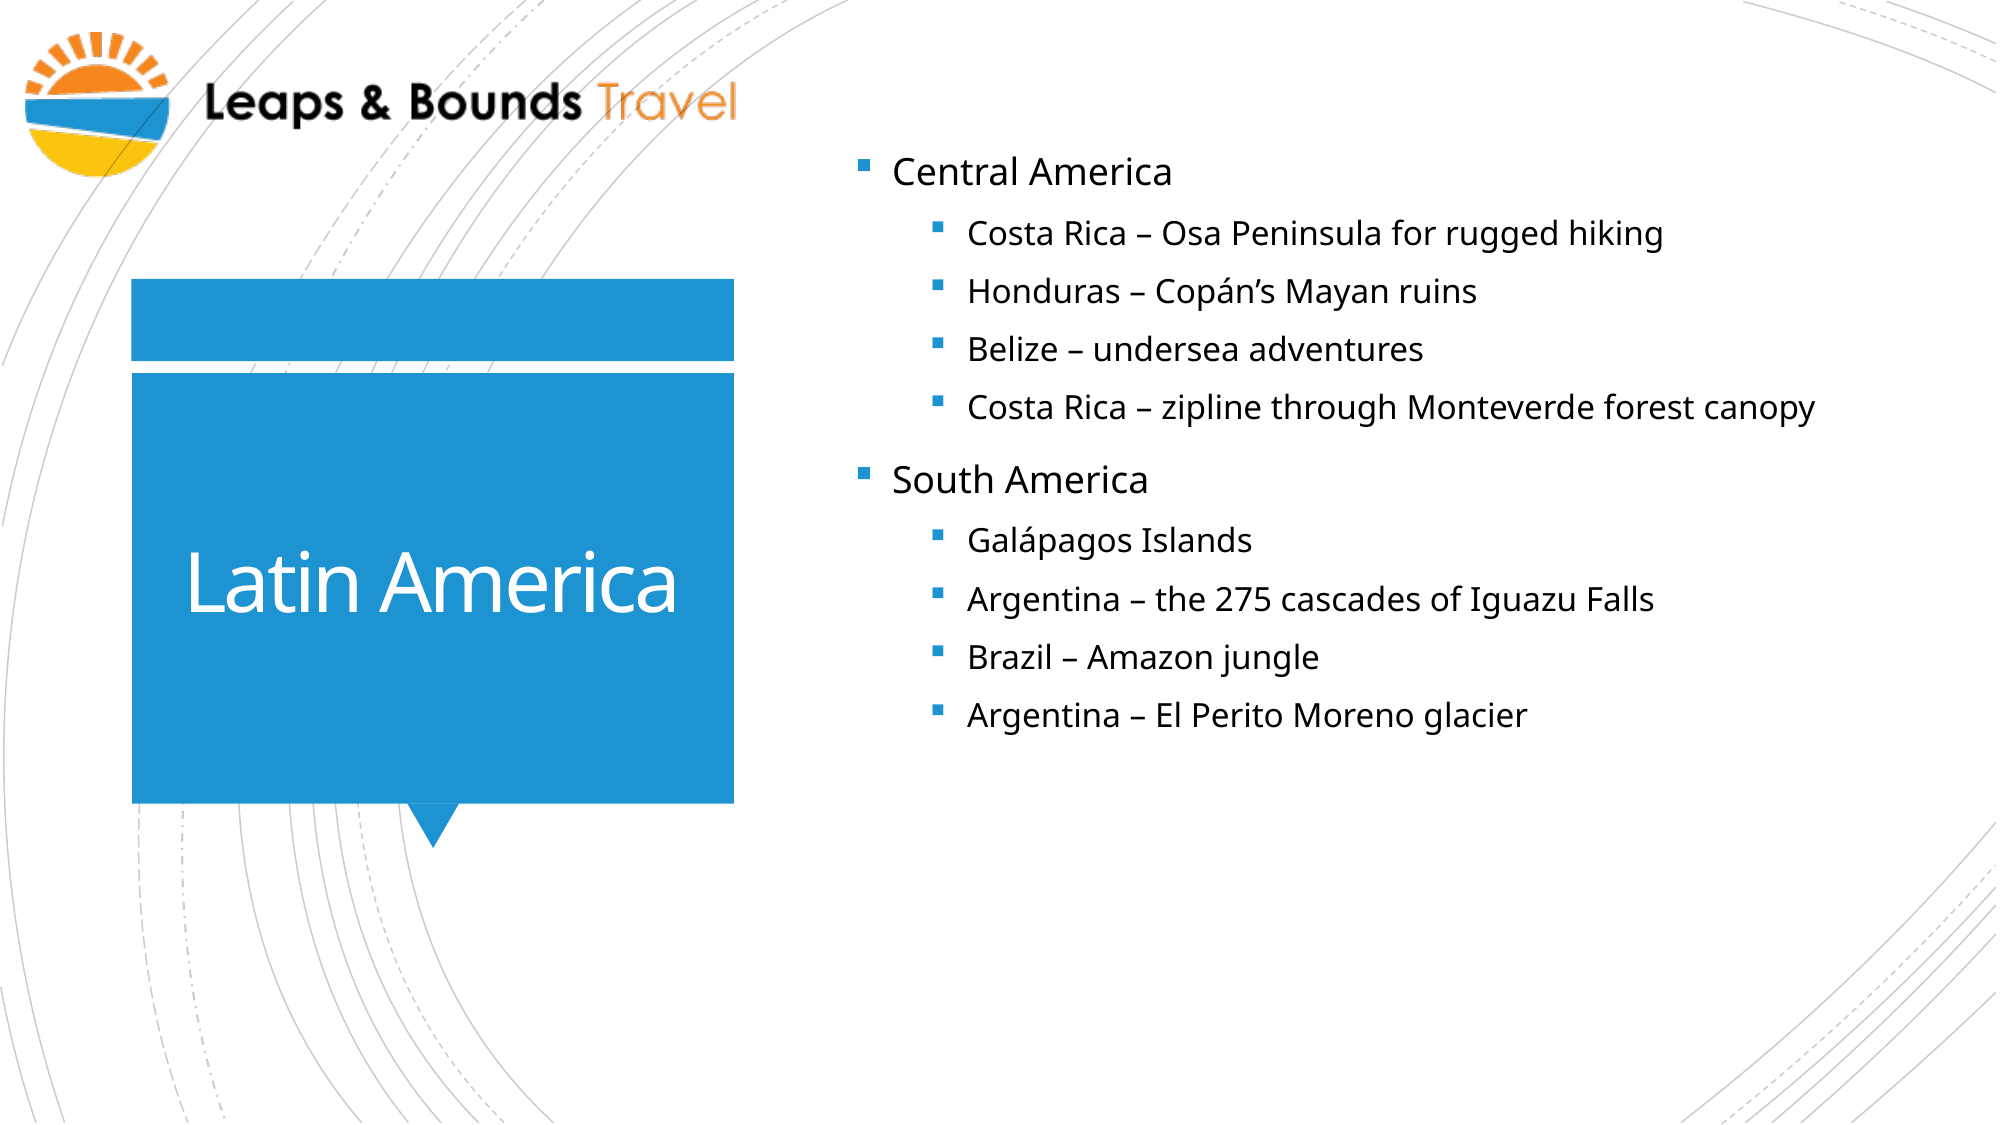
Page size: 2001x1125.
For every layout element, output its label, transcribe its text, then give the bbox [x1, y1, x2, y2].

title Latin America [145, 385, 720, 789]
picture [25, 32, 753, 178]
list Central America Costa Rica – Osa Peninsula for rugged hiking Honduras – Copán’s Mayan ruins Belize – undersea adventures Costa Rica – zipline through Monteverde forest canopy South America Galápagos Islands Argentina – the 275 cascades of Iguazu Falls Brazil – Amazon jungle Argentina – El Perito Moreno glacier [839, 131, 1871, 993]
